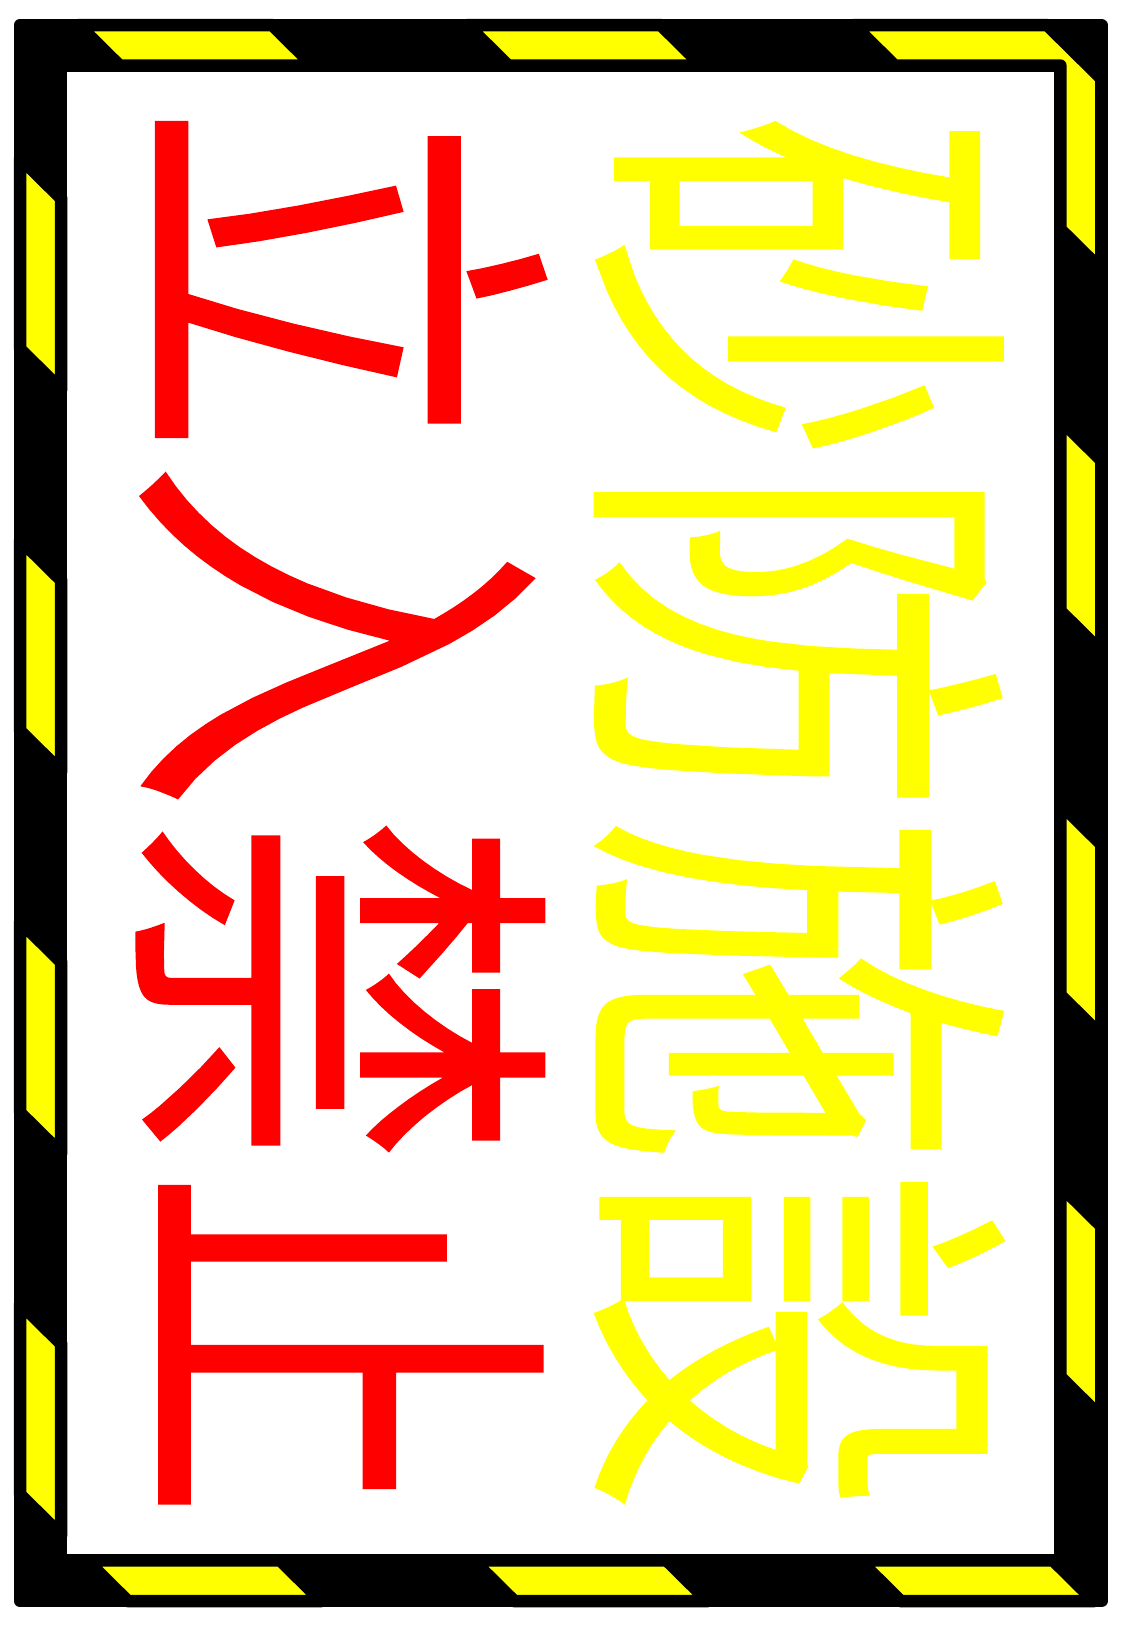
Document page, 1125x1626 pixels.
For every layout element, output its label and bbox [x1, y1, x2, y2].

text_box [0, 272, 1125, 1354]
